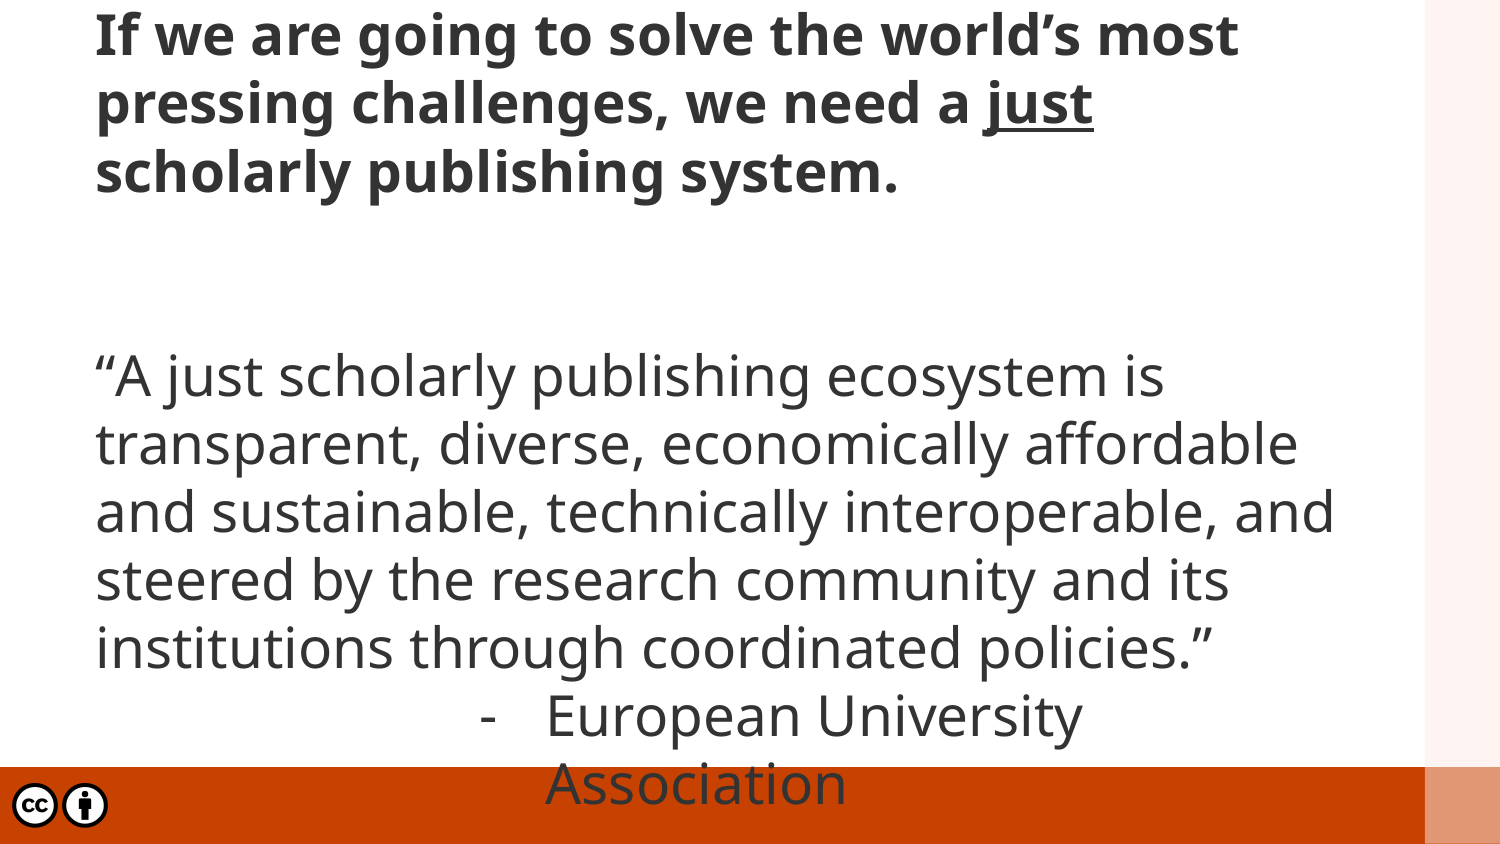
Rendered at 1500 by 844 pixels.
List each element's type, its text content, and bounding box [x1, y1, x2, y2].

picture [62, 783, 108, 828]
title If we are going to solve the world’s most pressing challenges, we need a just scholarly publishing system. “A just scholarly publishing ecosystem is transparent, diverse, economically affordable and sustainable, technically interoperable, and steered by the research community and its institutions through coordinated policies.” European University Association [80, 24, 1375, 790]
picture [12, 783, 58, 828]
